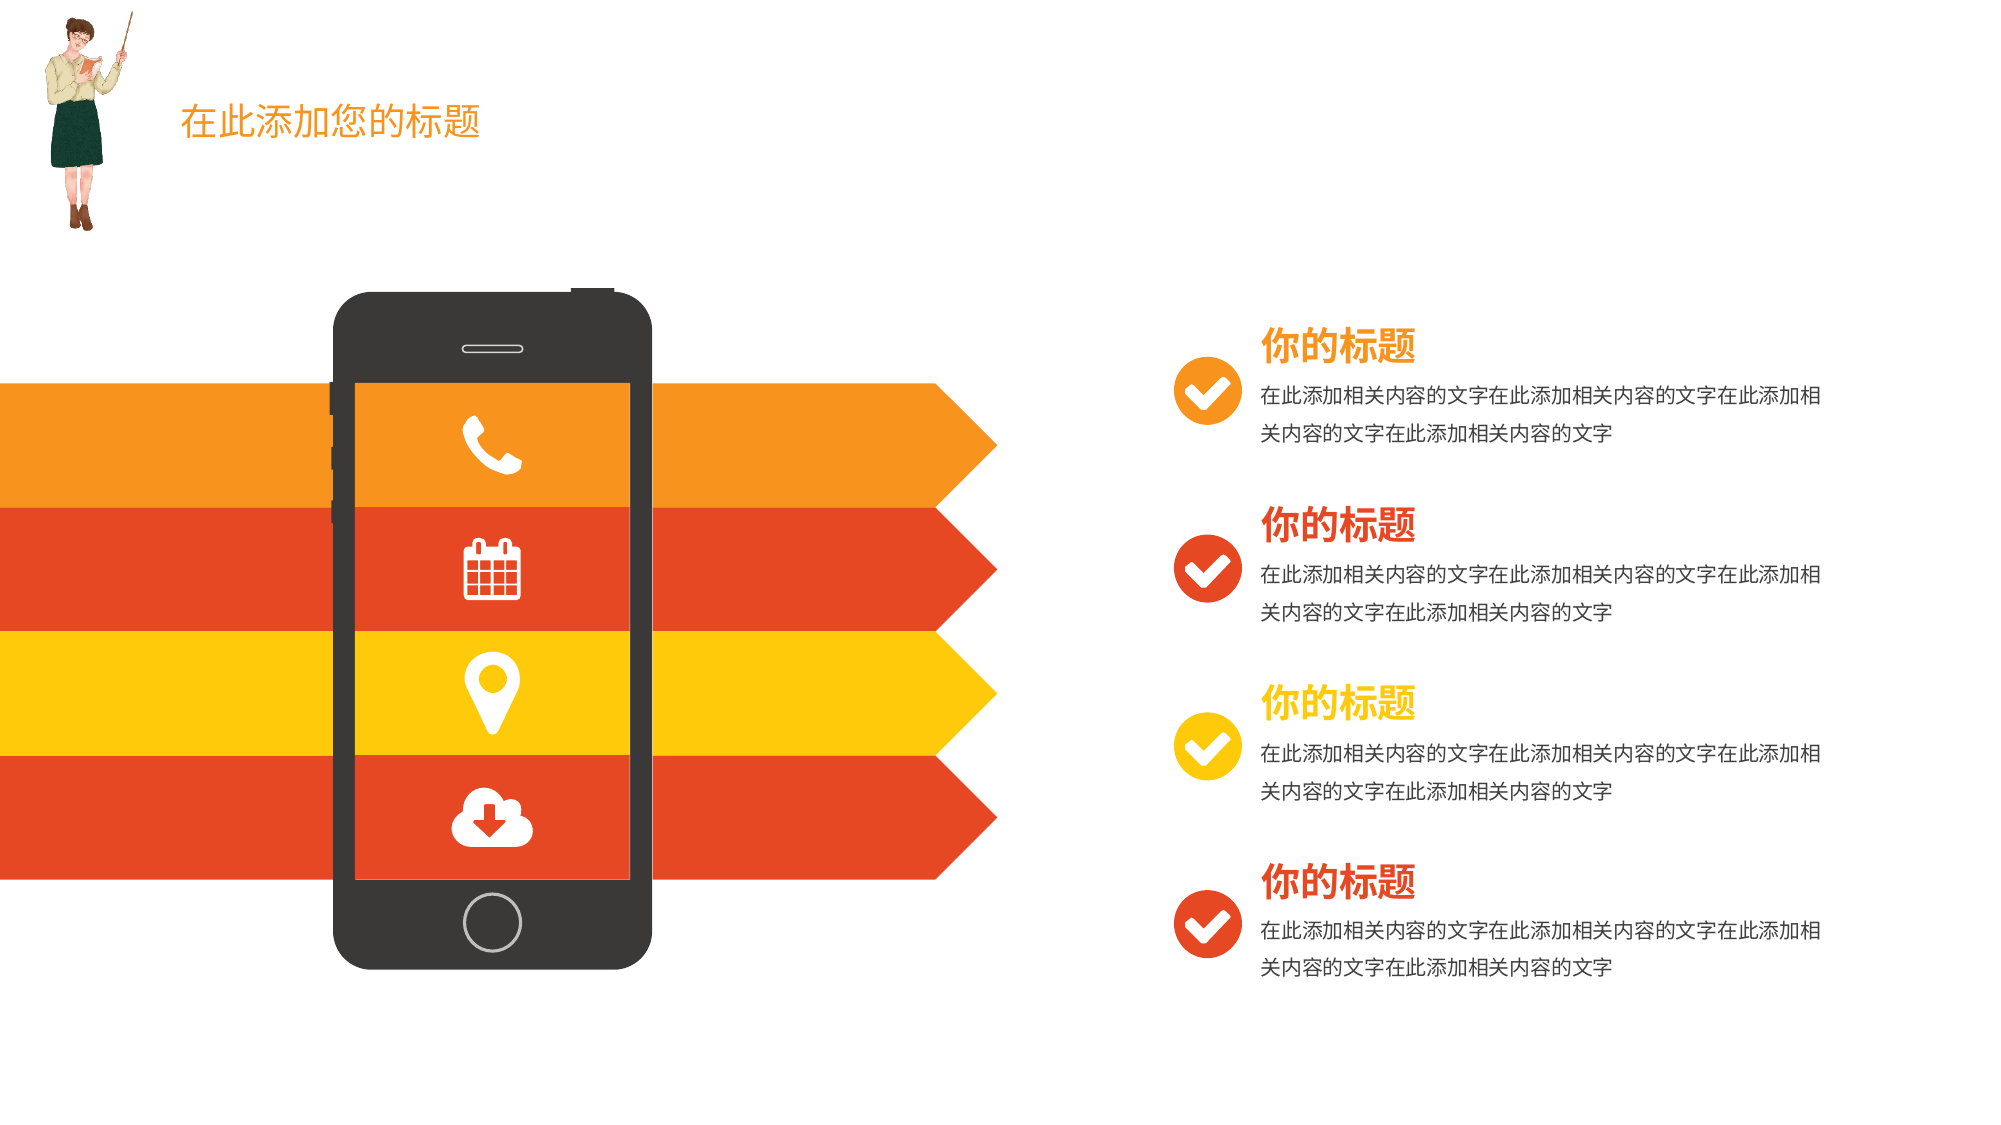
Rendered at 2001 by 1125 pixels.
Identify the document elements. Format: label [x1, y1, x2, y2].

text_box [1173, 712, 1242, 781]
text_box [1260, 321, 1832, 447]
picture [41, 11, 133, 231]
text_box [0, 382, 329, 506]
text_box [1260, 500, 1832, 626]
text_box [329, 288, 653, 970]
text_box [0, 506, 329, 630]
text_box [355, 383, 631, 880]
text_box [653, 630, 999, 755]
text_box [653, 754, 999, 881]
text_box [1173, 356, 1242, 425]
text_box [1173, 890, 1242, 959]
text_box [0, 755, 329, 881]
text_box [0, 630, 329, 755]
text_box [653, 506, 999, 631]
text_box [653, 382, 999, 507]
text_box [1173, 534, 1242, 603]
text_box [1260, 857, 1832, 981]
text_box [1260, 679, 1832, 805]
